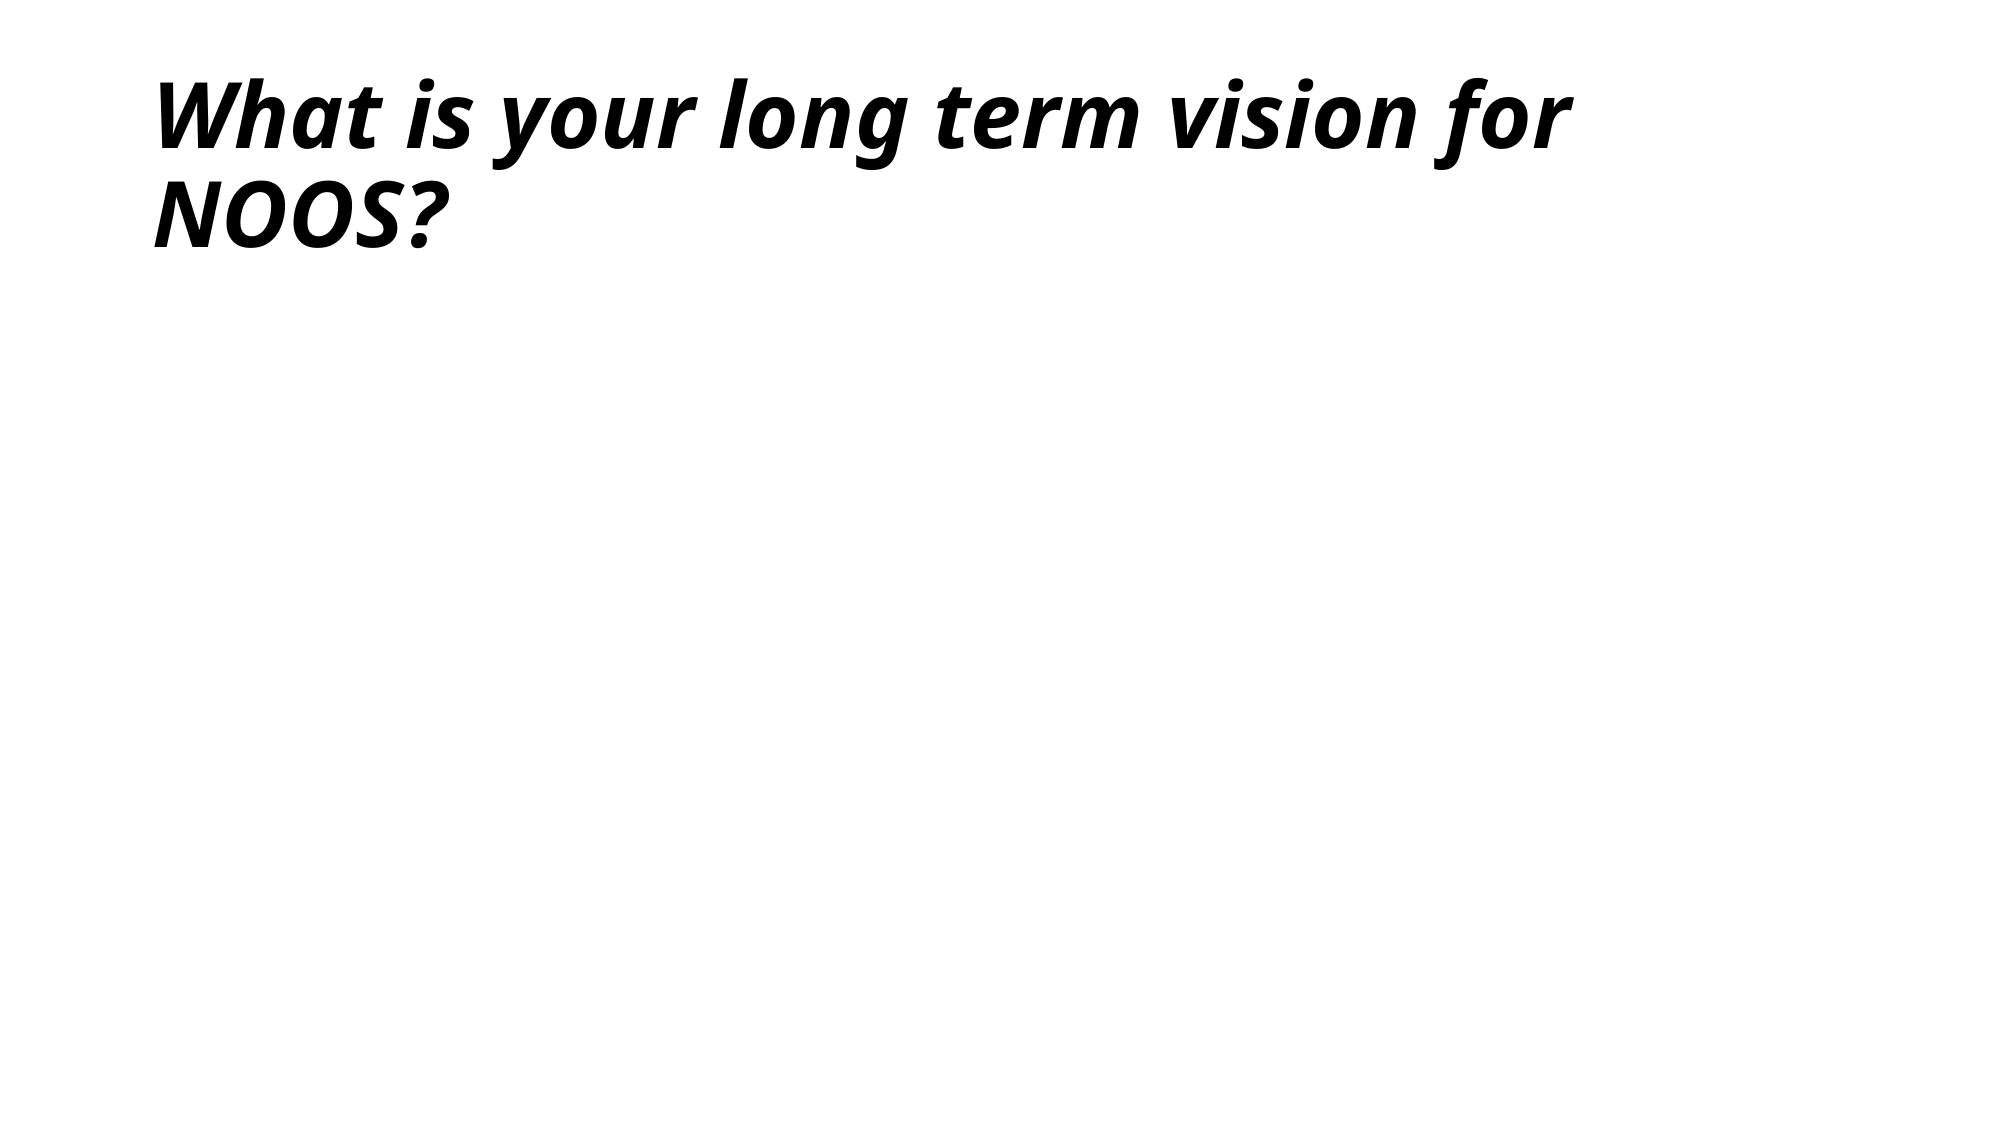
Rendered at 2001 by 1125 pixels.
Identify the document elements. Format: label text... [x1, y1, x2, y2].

title What is your long term vision for NOOS? [137, 59, 1863, 278]
